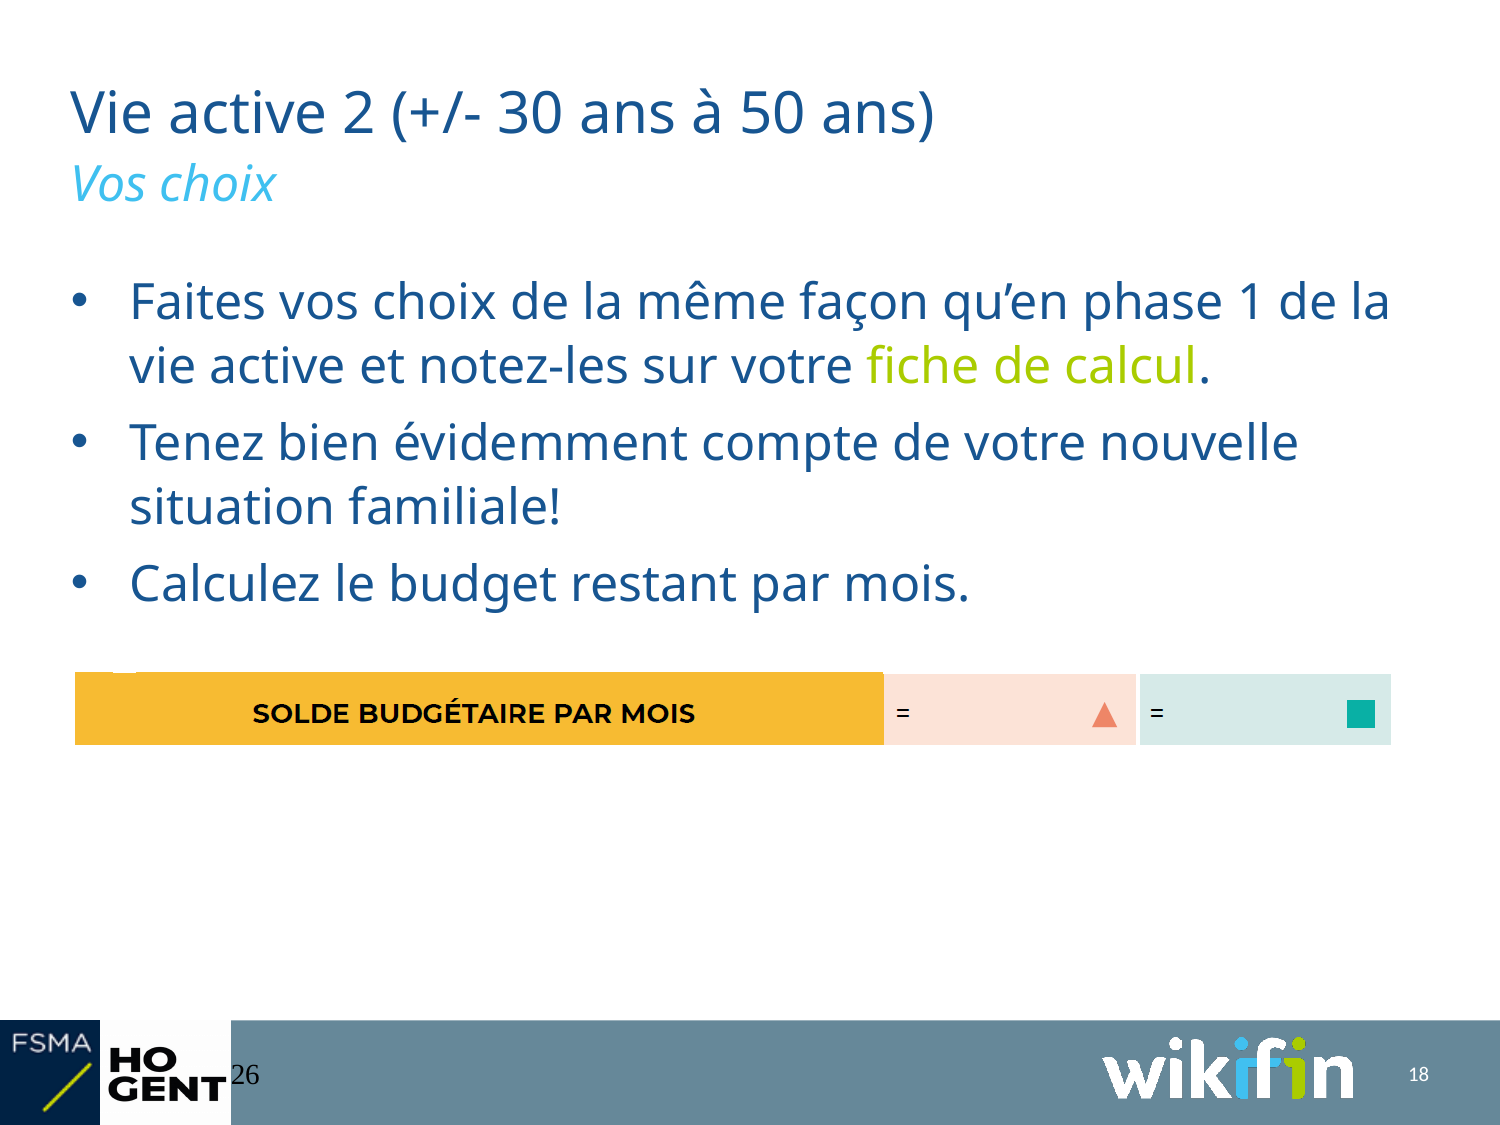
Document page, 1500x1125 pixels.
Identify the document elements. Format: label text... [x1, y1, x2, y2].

picture [1102, 1037, 1353, 1099]
picture [70, 668, 1394, 752]
picture [0, 1020, 231, 1125]
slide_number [231, 1020, 396, 1125]
slide_number 18 [1355, 1020, 1430, 1125]
title Vie active 2 (+/- 30 ans à 50 ans) Vos choix [70, 78, 1425, 220]
list Faites vos choix de la même façon qu’en phase 1 de la vie active et notez-les sur votre fiche de calcul. Tenez bien évidemment compte de votre nouvelle situation familiale! Calculez le budget restant par mois. [70, 265, 1425, 975]
